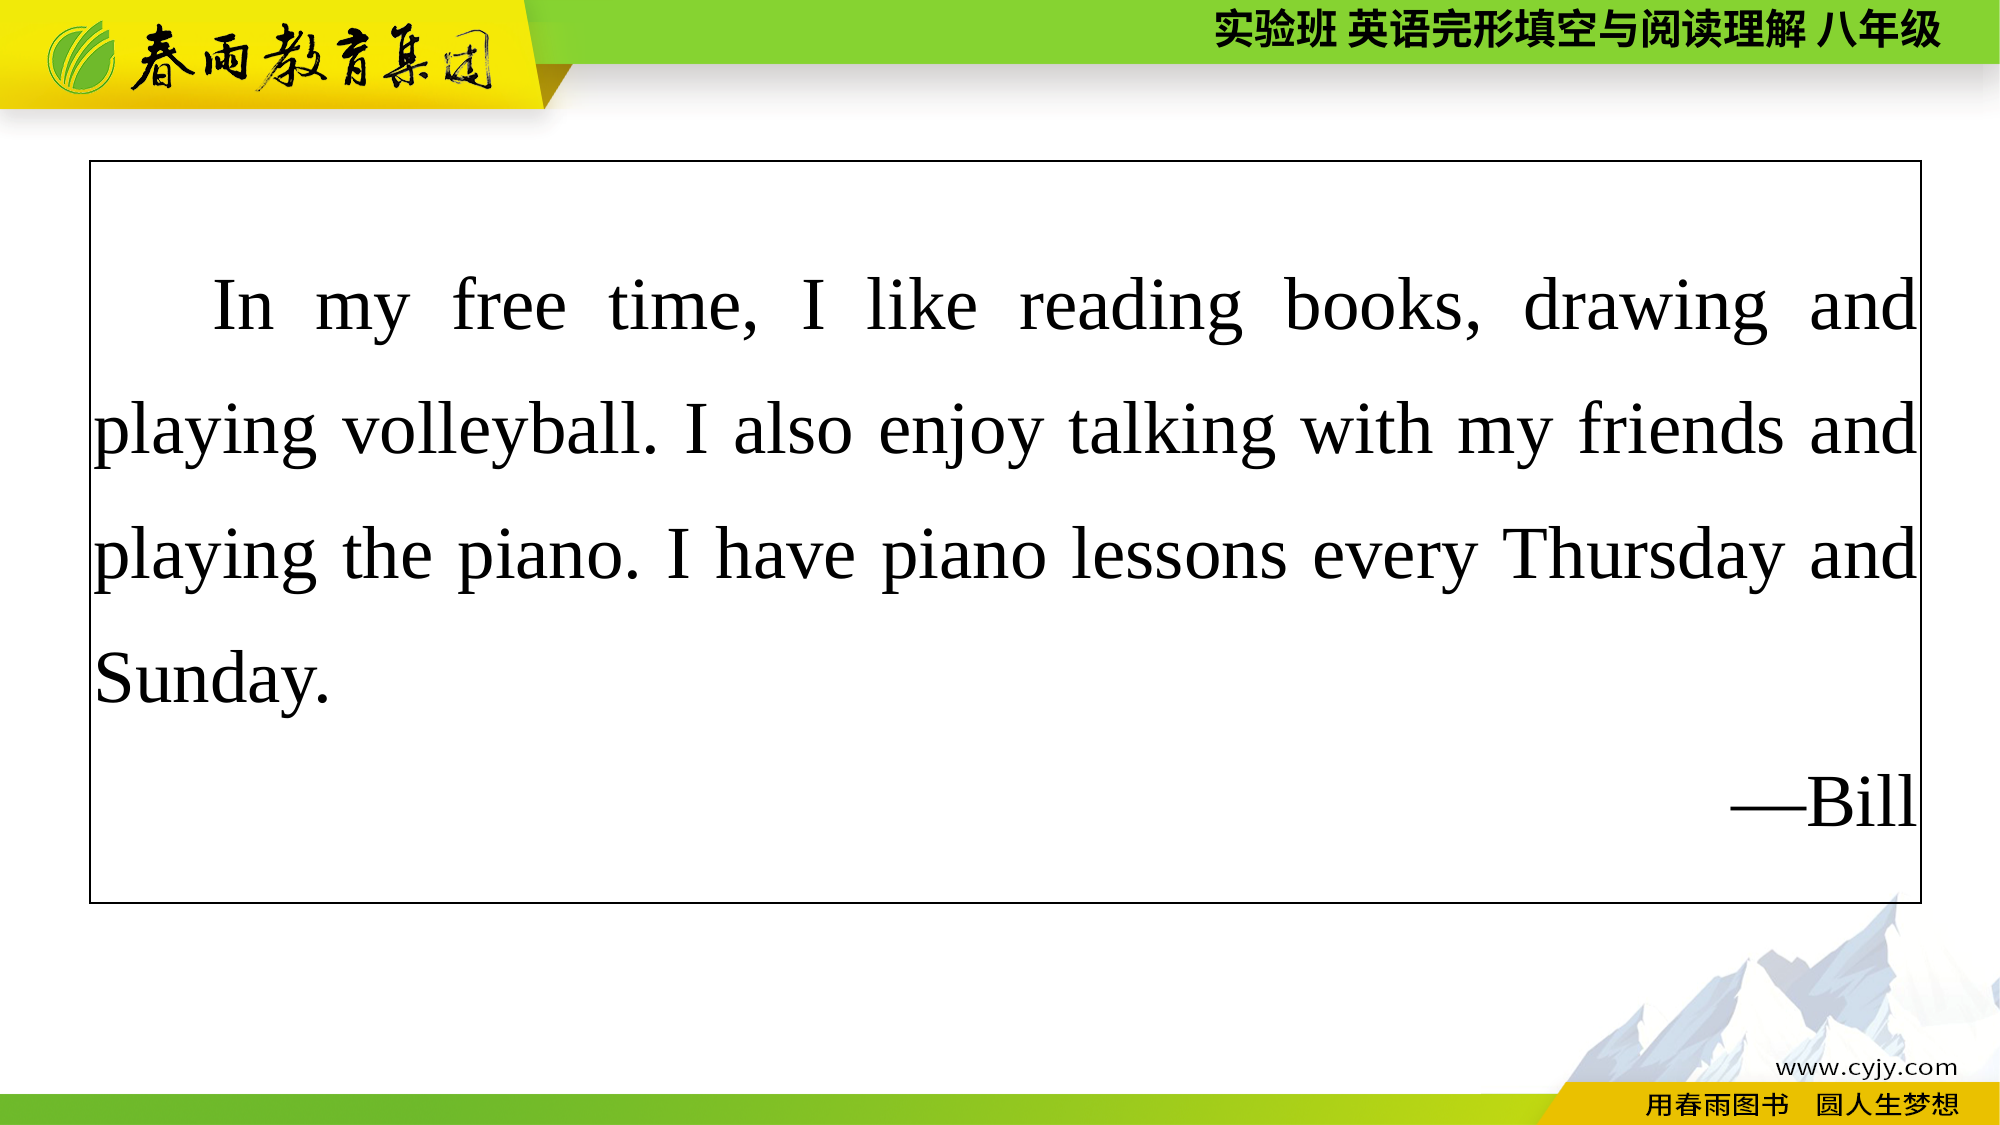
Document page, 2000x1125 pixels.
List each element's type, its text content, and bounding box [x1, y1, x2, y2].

table_header In my free time, I like reading books, drawing and playing volleyball. I also enjoy talking with my friends and playing the piano. I have piano lessons every Thursday and Sunday. —Bill [91, 162, 1920, 902]
picture [0, 0, 2000, 1125]
